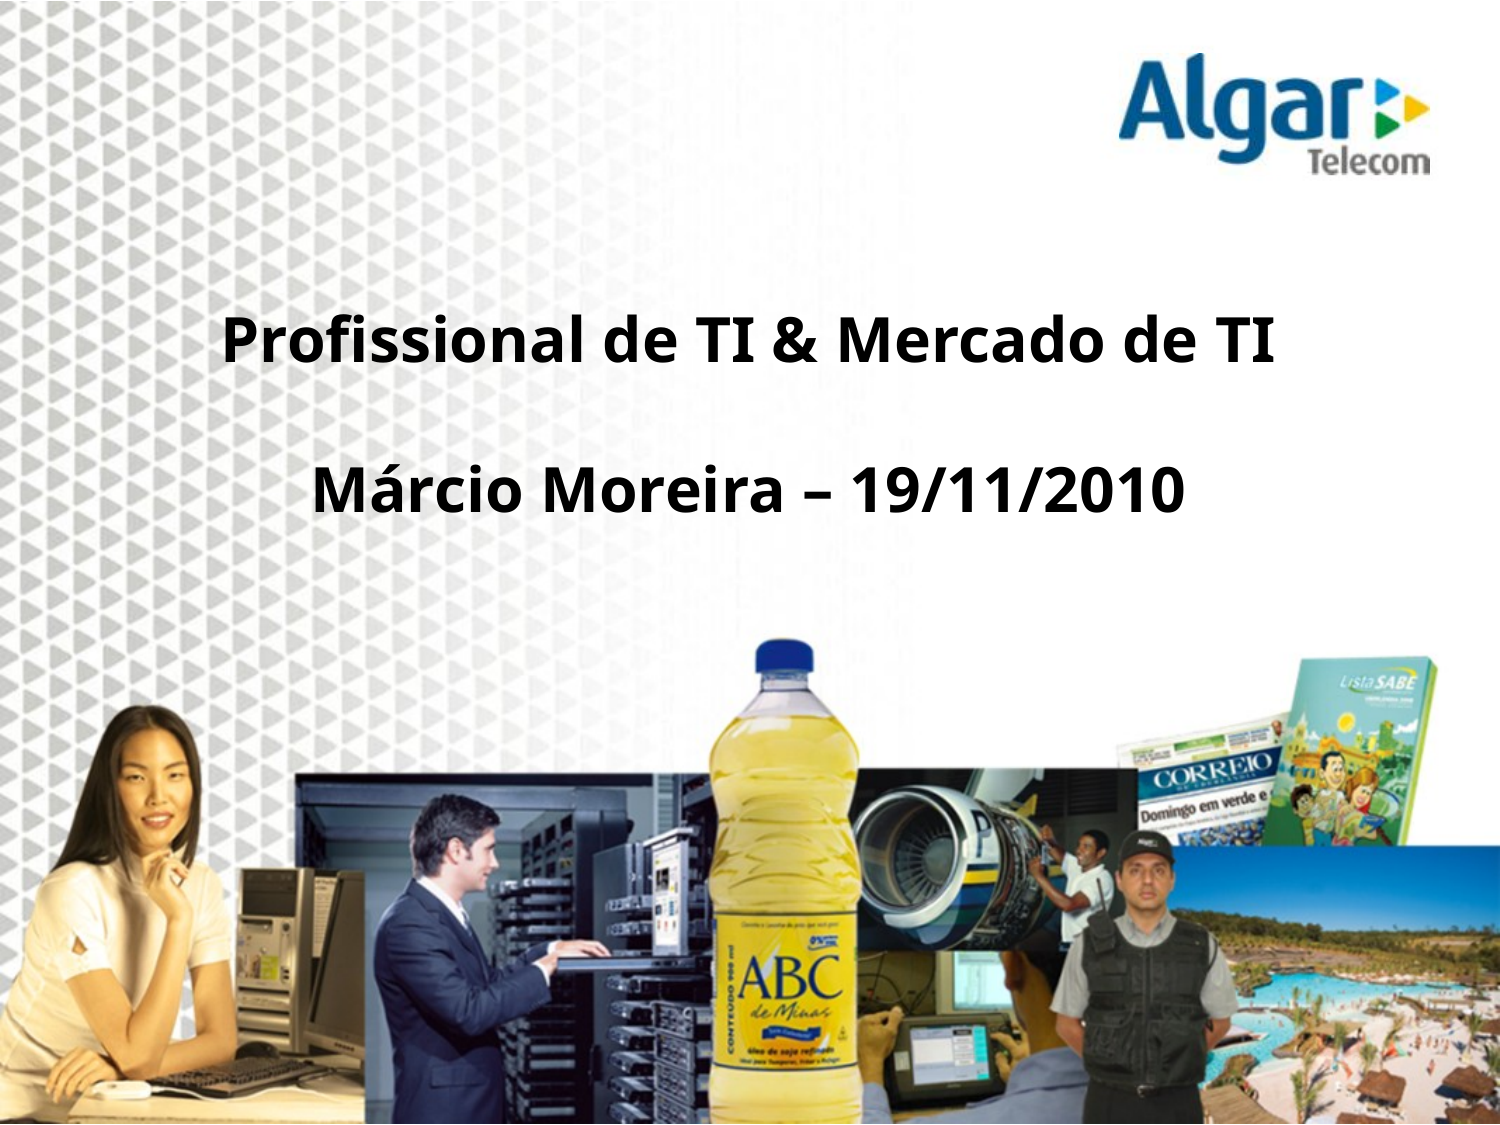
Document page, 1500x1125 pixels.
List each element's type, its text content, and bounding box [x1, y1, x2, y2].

title Profissional de TI & Mercado de TI Márcio Moreira – 19/11/2010 [73, 219, 1424, 605]
picture [0, 1, 1500, 1124]
